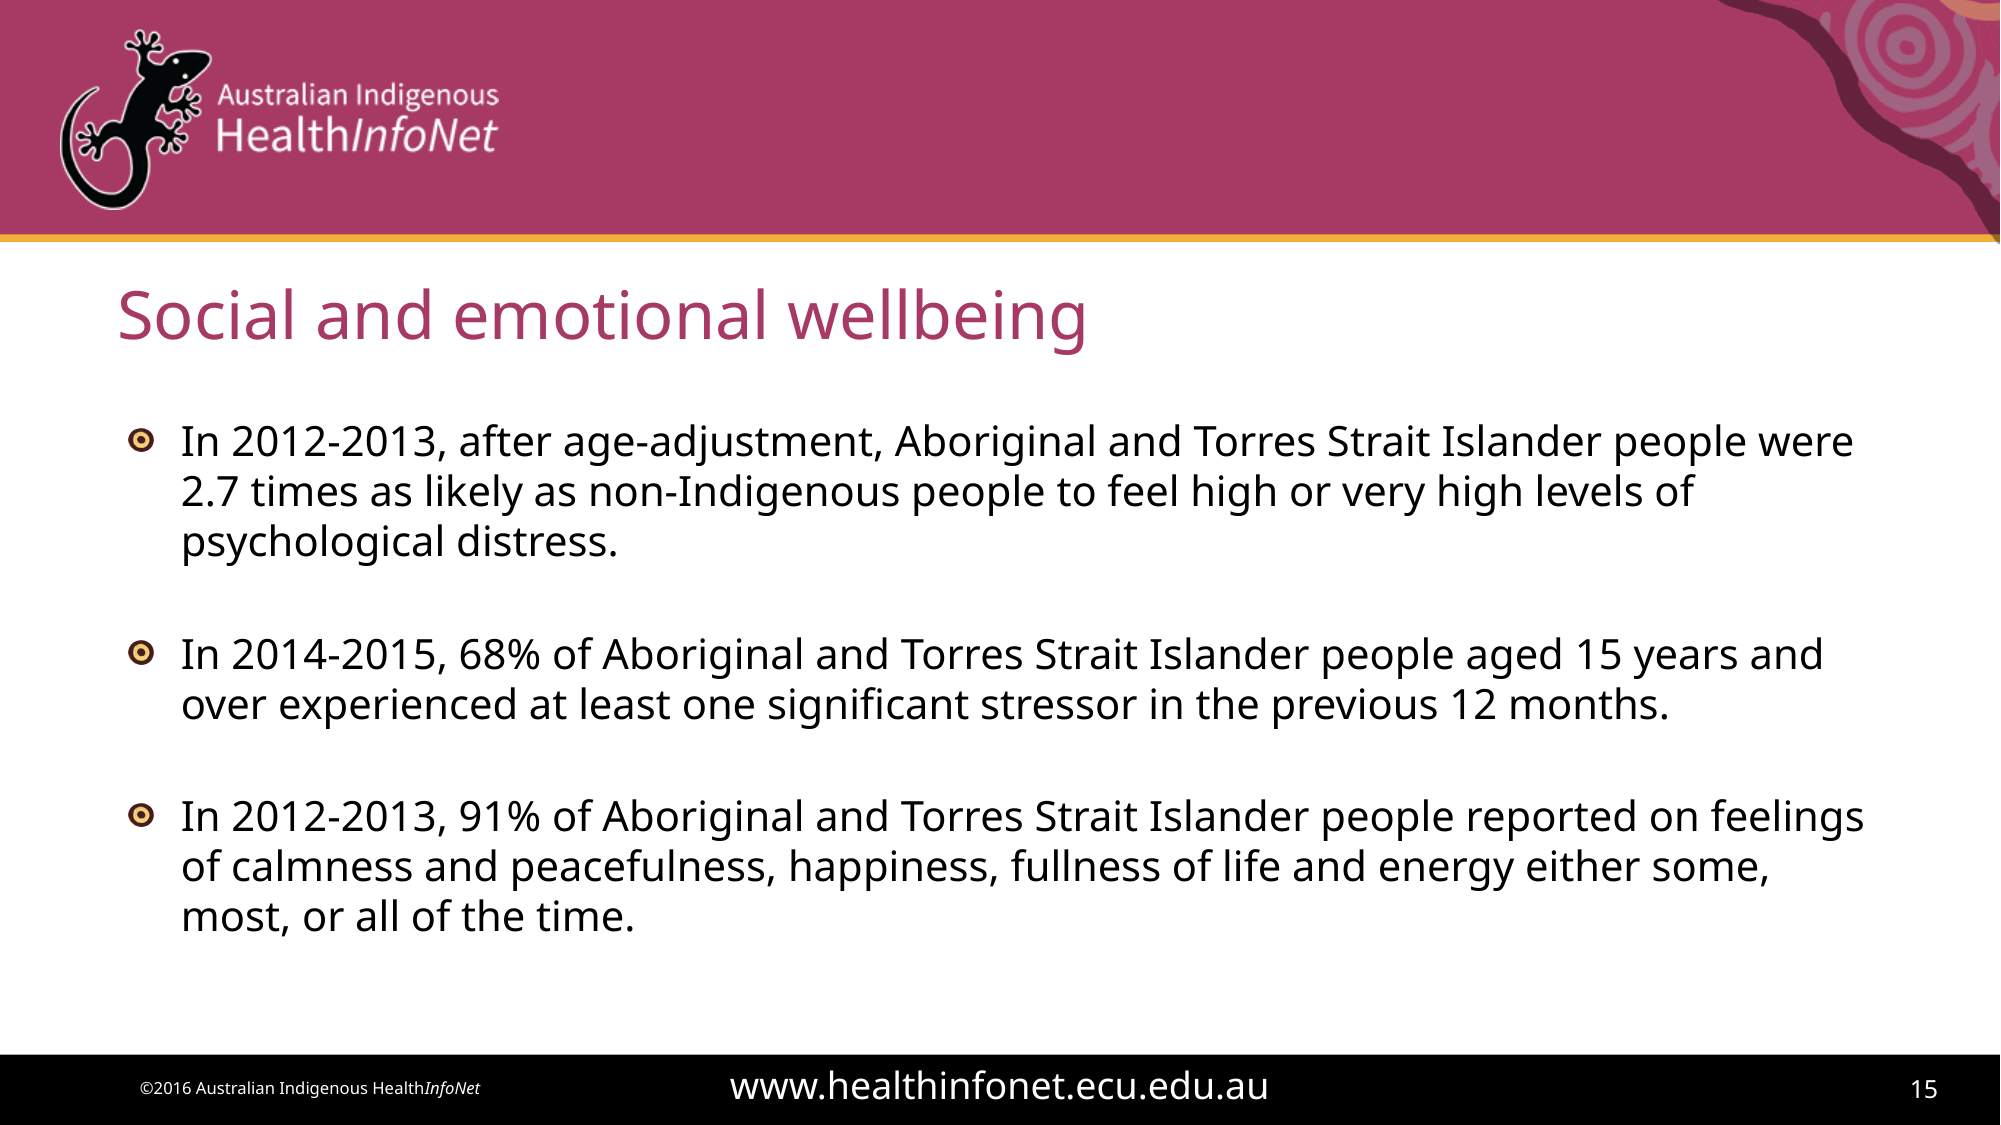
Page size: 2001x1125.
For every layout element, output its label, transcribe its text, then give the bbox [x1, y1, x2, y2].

picture [128, 640, 154, 665]
list In 2012-2013, after age-adjustment, Aboriginal and Torres Strait Islander people were 2.7 times as likely as non-Indigenous people to feel high or very high levels of psychological distress. In 2014-2015, 68% of Aboriginal and Torres Strait Islander people aged 15 years and over experienced at least one significant stressor in the previous 12 months. In 2012-2013, 91% of Aboriginal and Torres Strait Islander people reported on feelings of calmness and peacefulness, happiness, fullness of life and energy either some, most, or all of the time. [99, 399, 1901, 1051]
picture [1673, 0, 2000, 279]
picture [128, 803, 154, 827]
title Social and emotional wellbeing [102, 249, 1900, 375]
picture [60, 29, 499, 210]
picture [128, 428, 154, 452]
